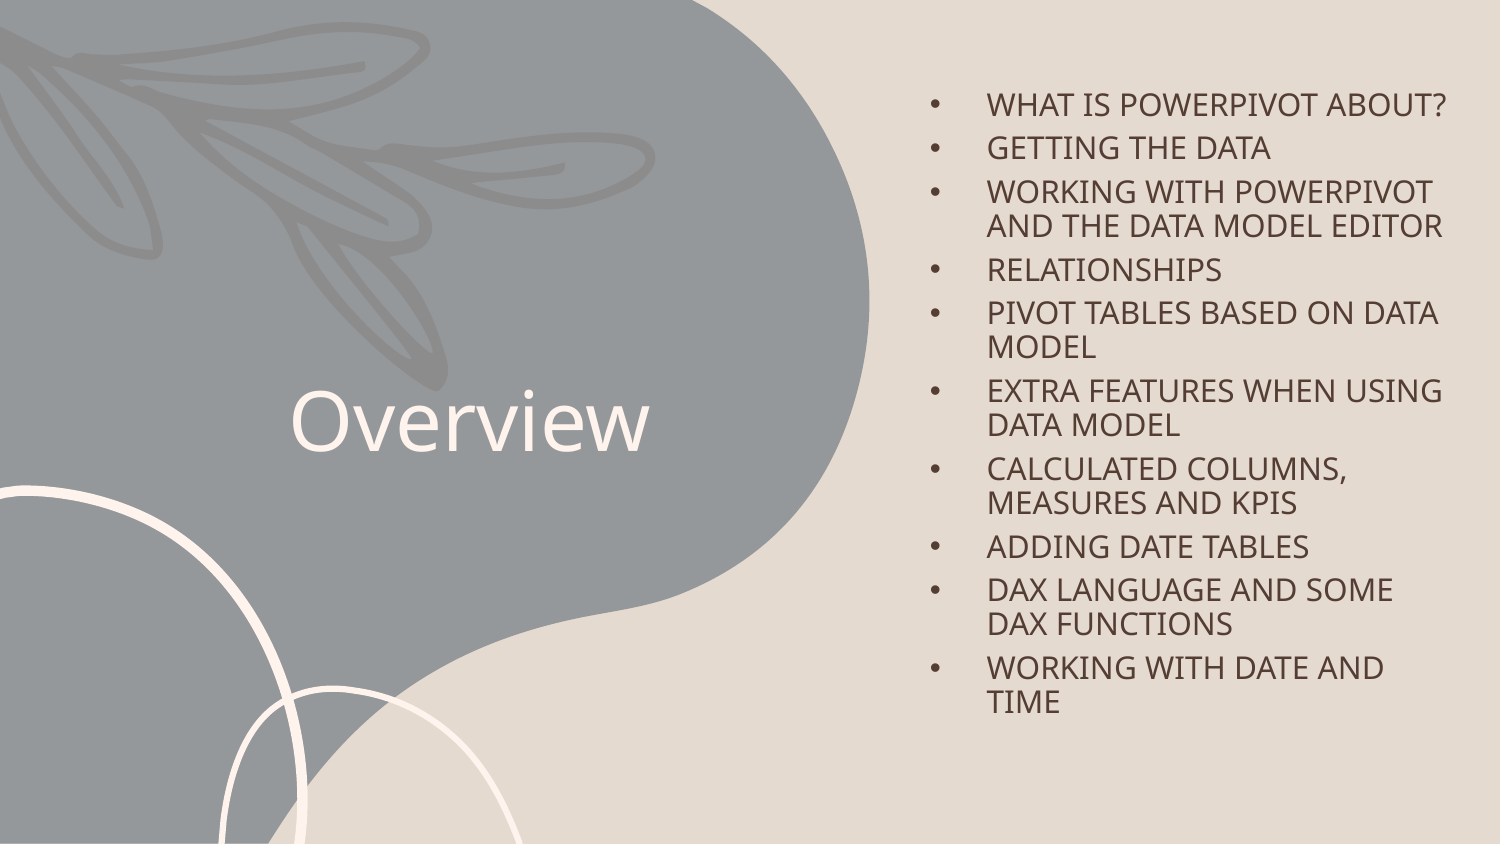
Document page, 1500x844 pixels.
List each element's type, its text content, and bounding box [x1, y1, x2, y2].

list What is PowerPivot about? Getting the data Working with PowerPivot and the Data Model Editor Relationships Pivot tables based on data model Extra features when using data model Calculated columns, measures and KPIs Adding Date Tables DAX language and some DAX functions Working with Date and time [914, 81, 1467, 763]
title Overview [86, 343, 853, 507]
